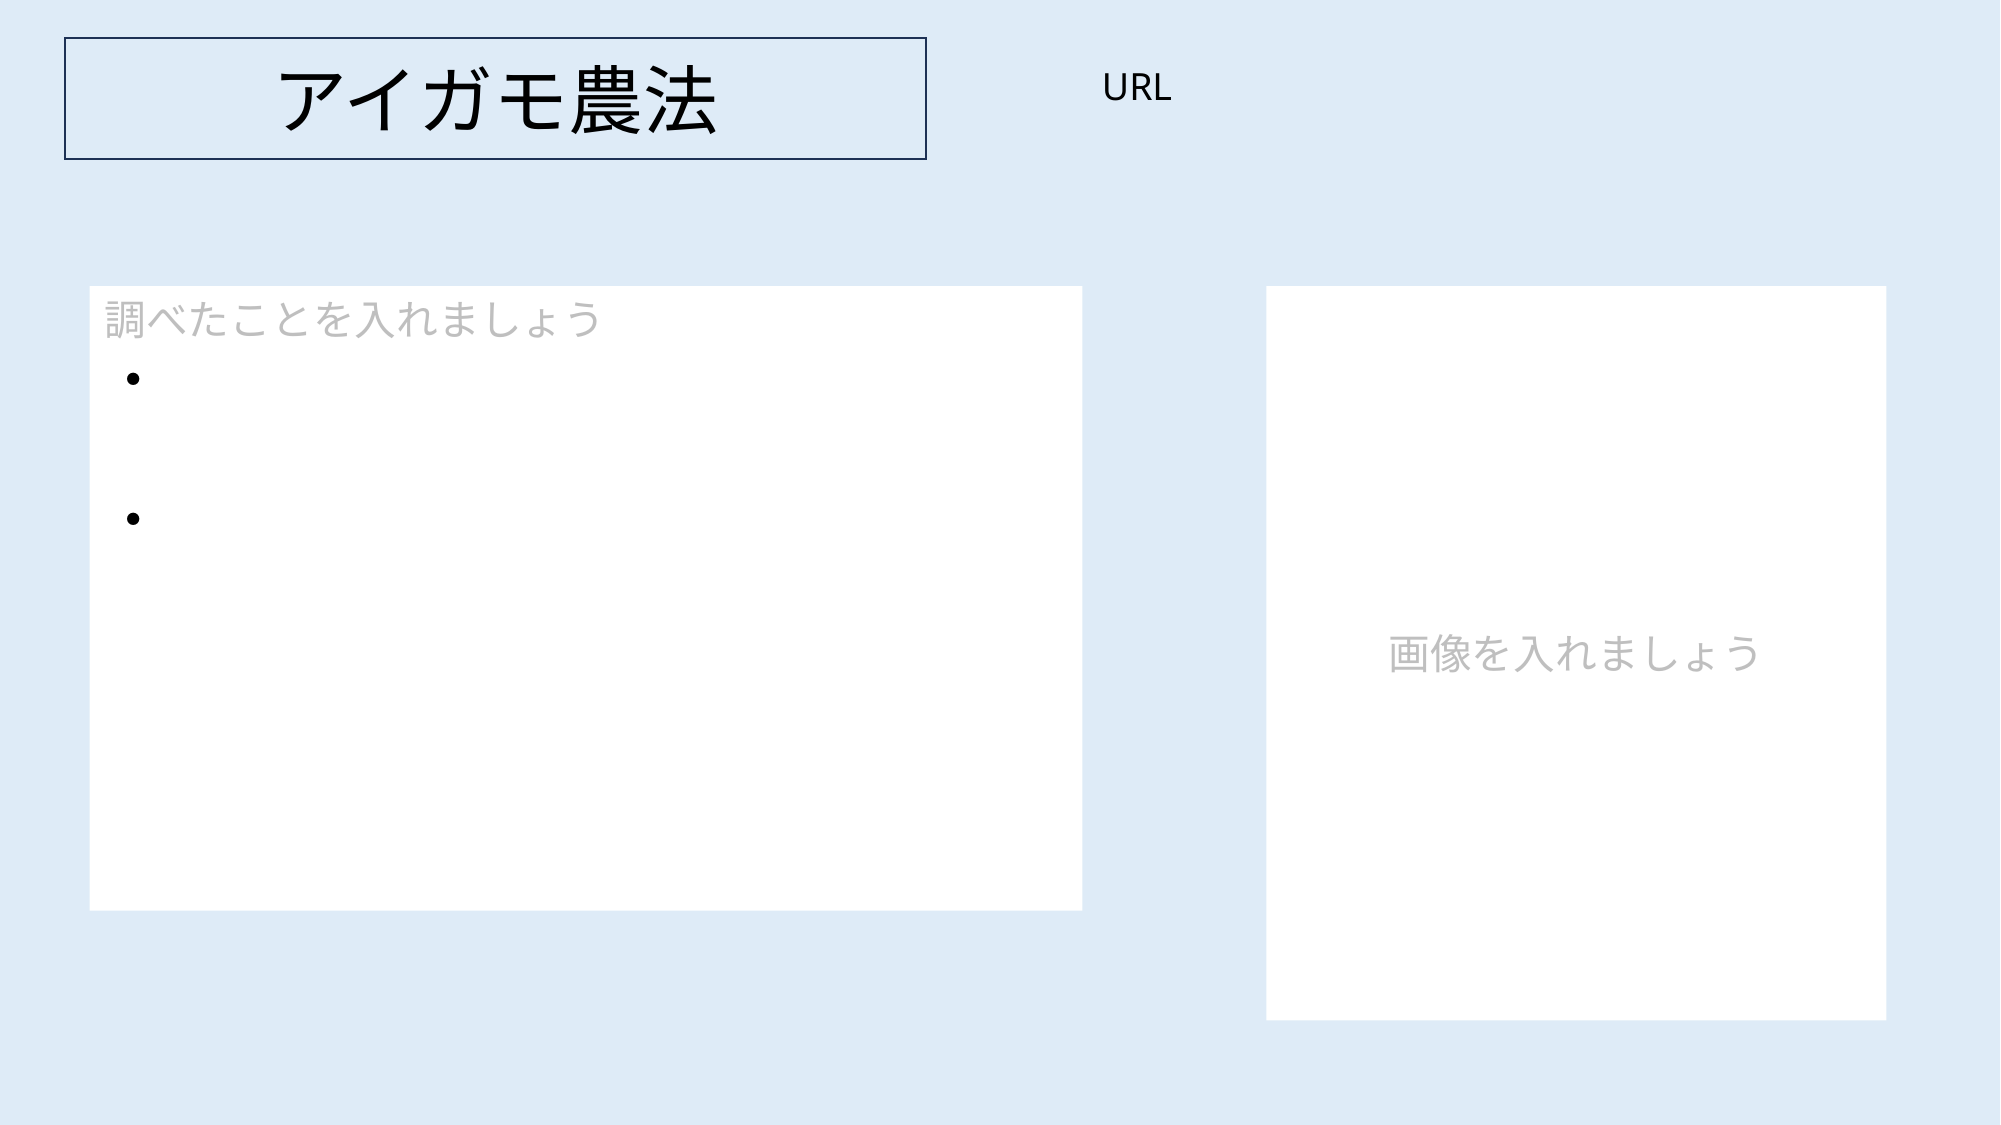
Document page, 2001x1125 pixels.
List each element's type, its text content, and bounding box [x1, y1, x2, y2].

text_box URL [1087, 55, 1941, 116]
text_box 画像を入れましょう [1265, 285, 1887, 1022]
text_box 調べたことを入れましょう ・ ・ [89, 286, 1083, 911]
text_box アイガモ農法 [64, 37, 927, 160]
